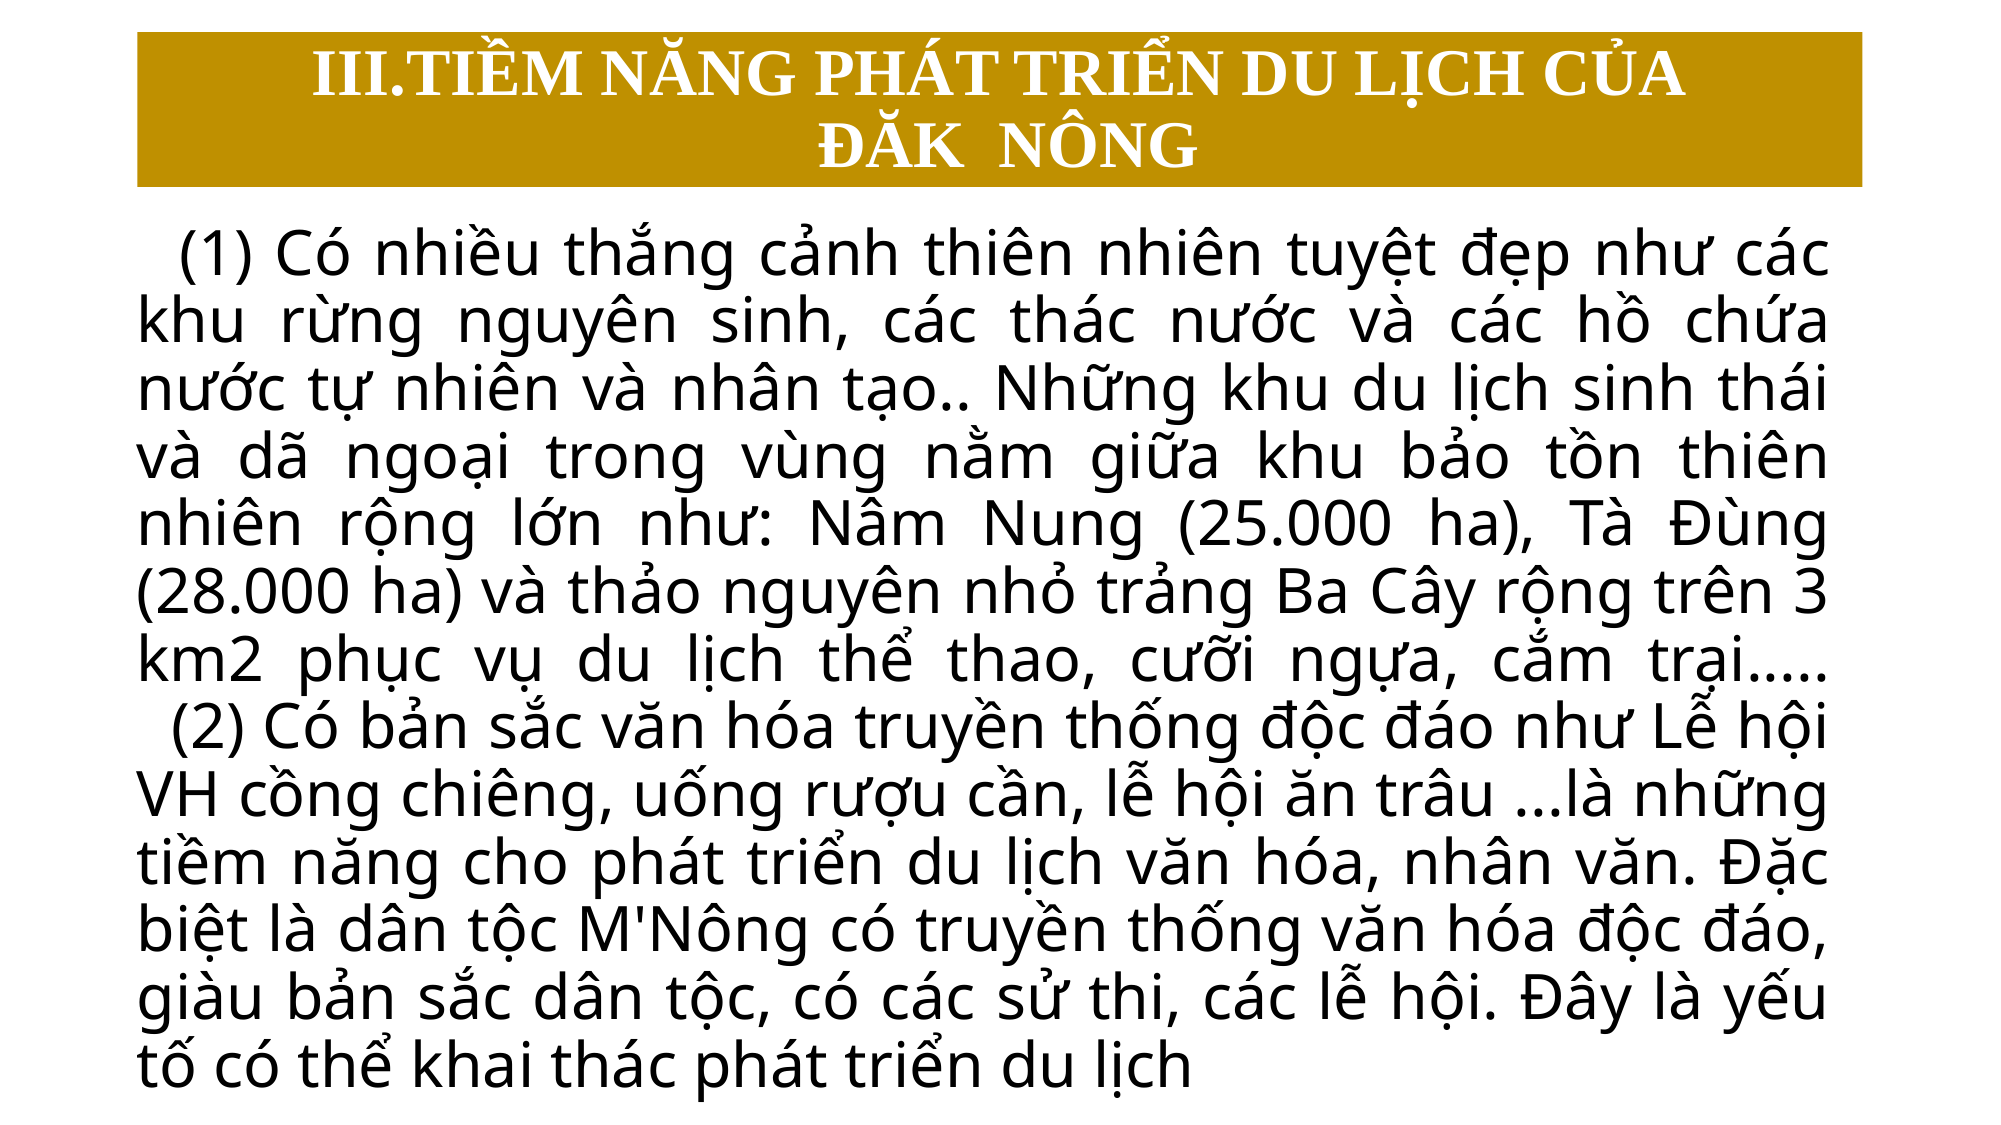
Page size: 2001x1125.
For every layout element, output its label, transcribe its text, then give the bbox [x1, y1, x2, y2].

title III.TIỀM NĂNG PHÁT TRIỂN DU LỊCH CỦA ĐĂK NÔNG [137, 32, 1863, 187]
list (1) Có nhiều thắng cảnh thiên nhiên tuyệt đẹp như các khu rừng nguyên sinh, các thác nước và các hồ chứa nước tự nhiên và nhân tạo.. Những khu du lịch sinh thái và dã ngoại trong vùng nằm giữa khu bảo tồn thiên nhiên rộng lớn như: Nâm Nung (25.000 ha), Tà Đùng (28.000 ha) và thảo nguyên nhỏ trảng Ba Cây rộng trên 3 km2 phục vụ du lịch thể thao, cưỡi ngựa, cắm trại..... (2) Có bản sắc văn hóa truyền thống độc đáo như Lễ hội VH cồng chiêng, uống rượu cần, lễ hội ăn trâu ...là những tiềm năng cho phát triển du lịch văn hóa, nhân văn. Đặc biệt là dân tộc M'Nông có truyền thống văn hóa độc đáo, giàu bản sắc dân tộc, có các sử thi, các lễ hội. Đây là yếu tố có thể khai thác phát triển du lịch [121, 213, 1847, 1125]
